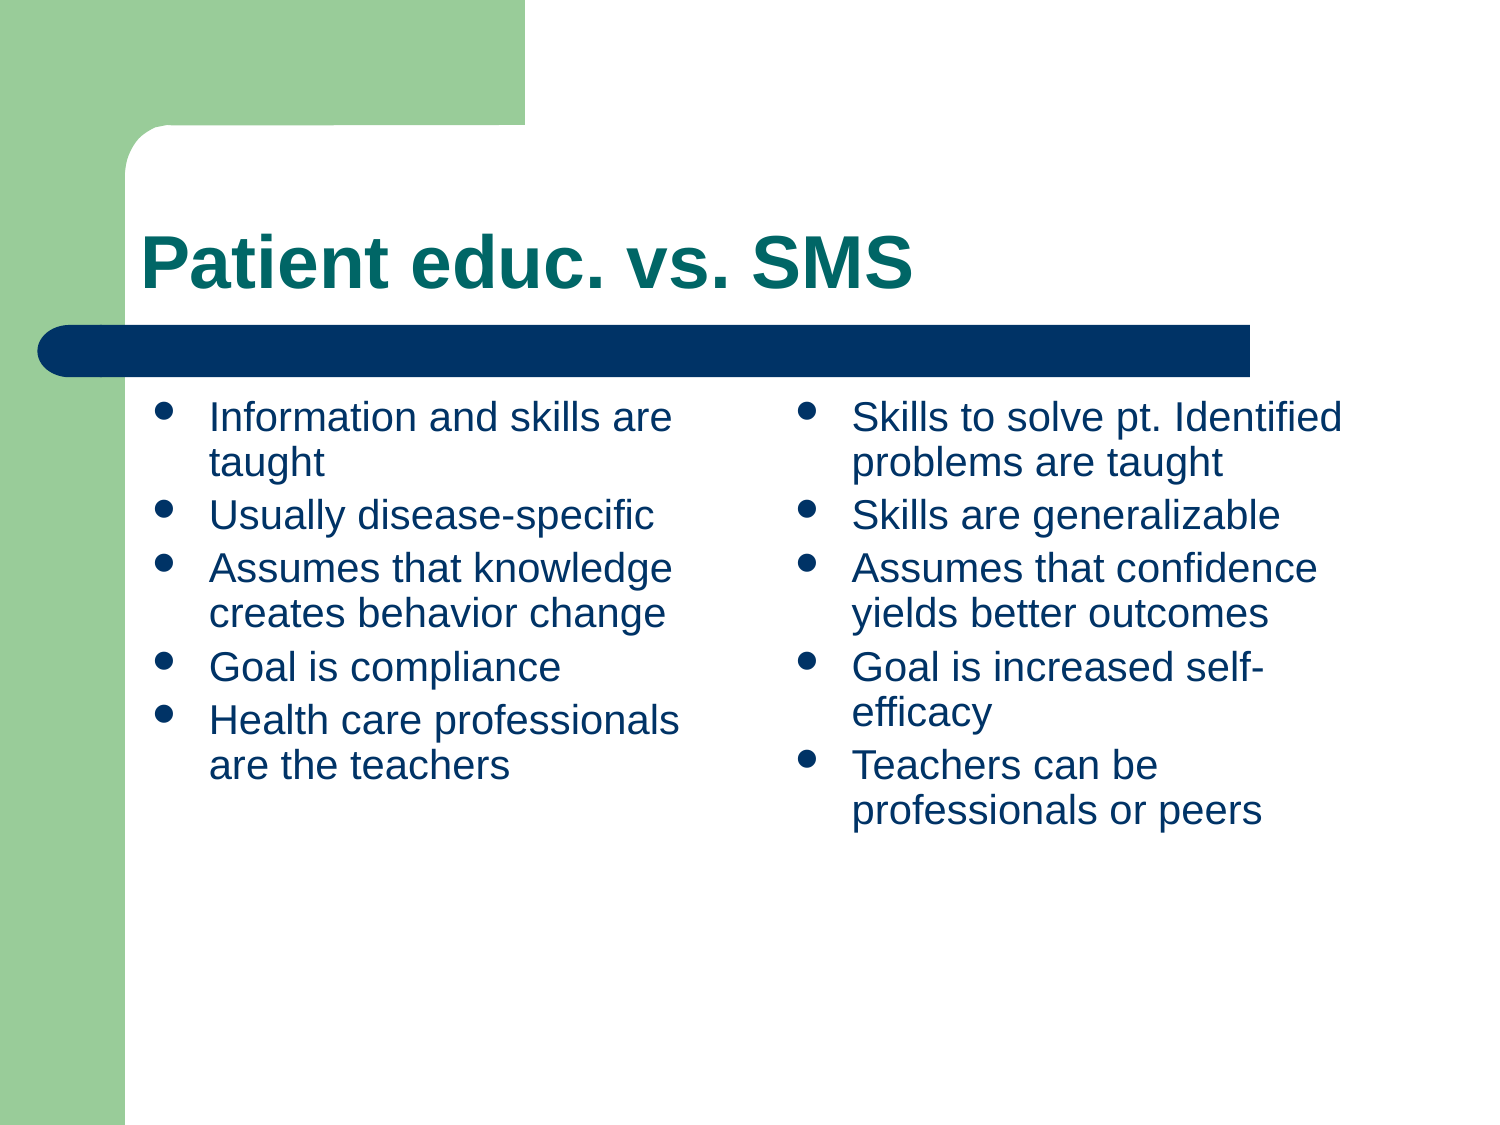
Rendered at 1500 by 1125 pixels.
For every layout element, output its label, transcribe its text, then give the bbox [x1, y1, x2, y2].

title Patient educ. vs. SMS [124, 124, 1426, 313]
list Information and skills are taught Usually disease-specific Assumes that knowledge creates behavior change Goal is compliance Health care professionals are the teachers [137, 387, 757, 999]
list Skills to solve pt. Identified problems are taught Skills are generalizable Assumes that confidence yields better outcomes Goal is increased self-efficacy Teachers can be professionals or peers [780, 387, 1400, 999]
